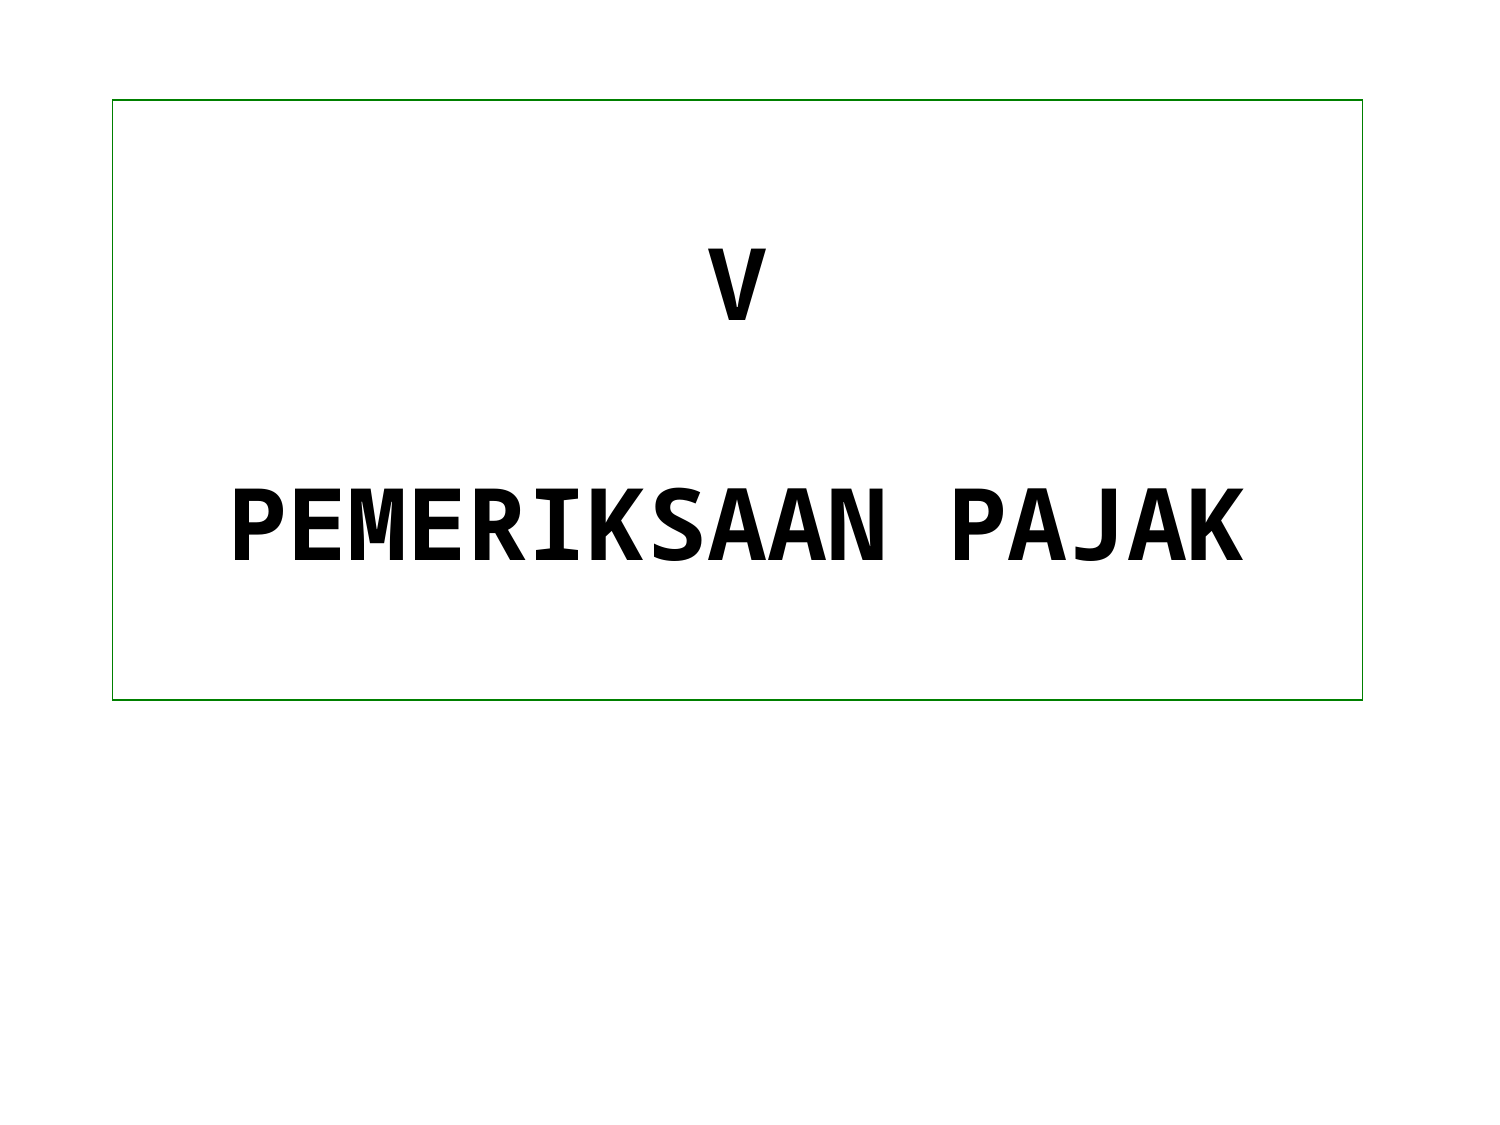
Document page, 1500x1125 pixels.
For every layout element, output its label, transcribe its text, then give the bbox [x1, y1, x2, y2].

title V PEMERIKSAAN PAJAK [112, 99, 1363, 701]
